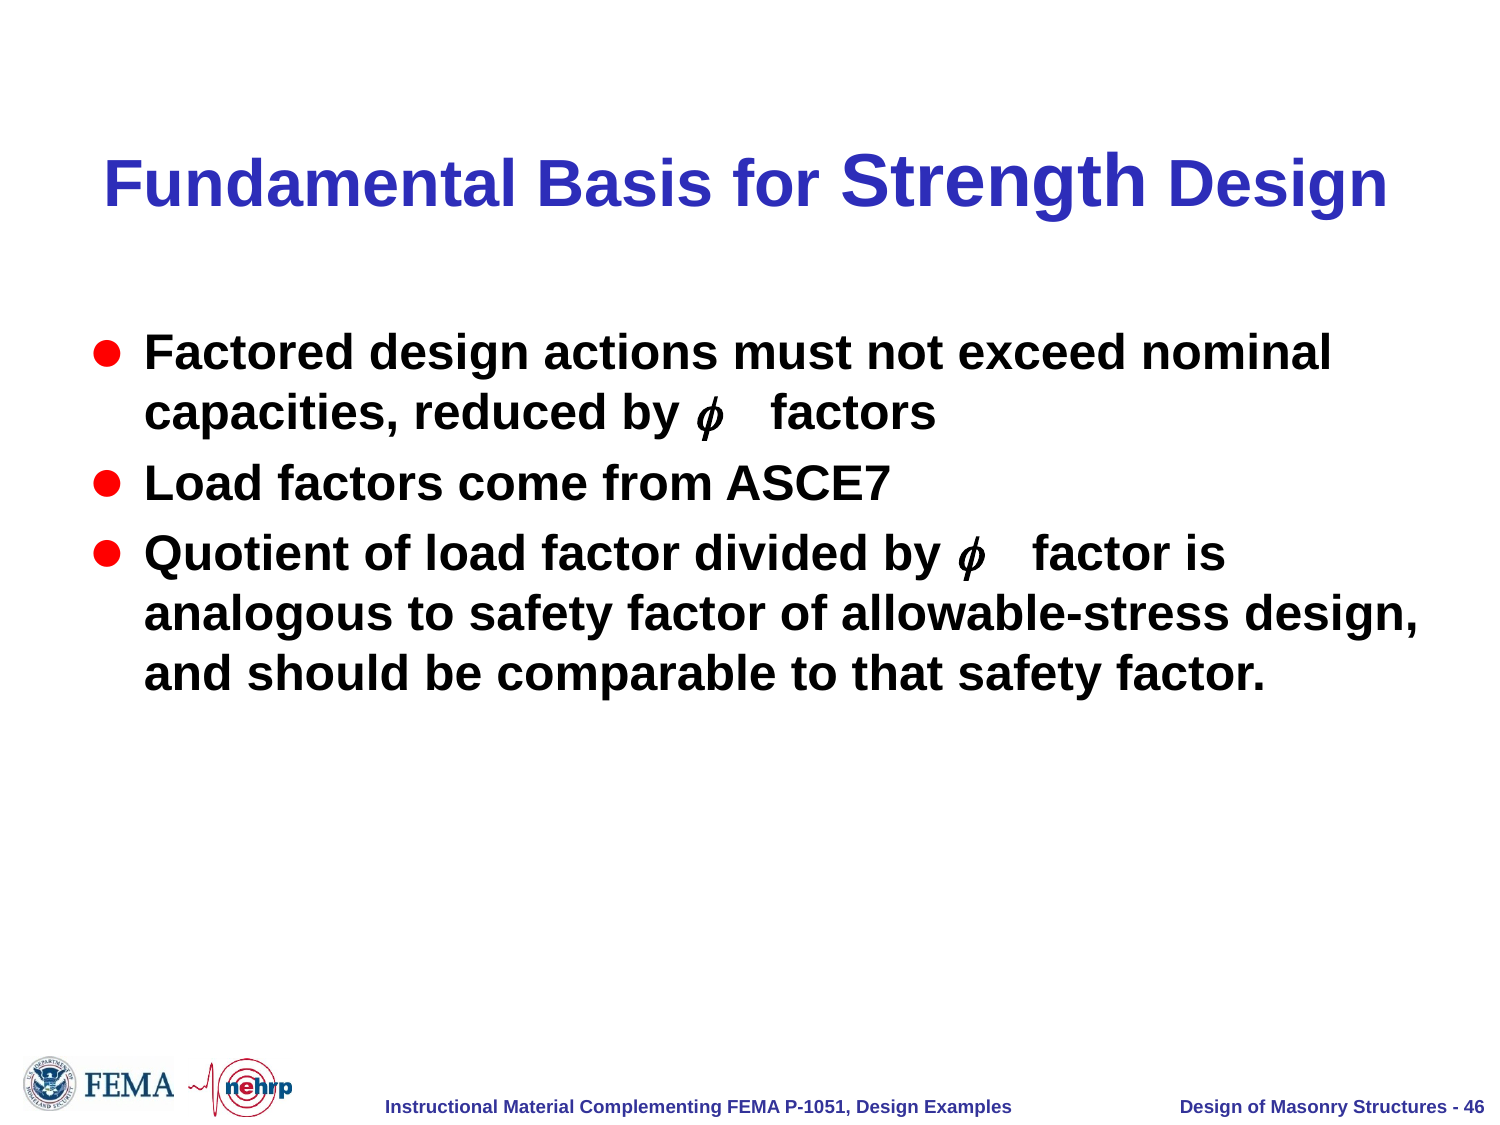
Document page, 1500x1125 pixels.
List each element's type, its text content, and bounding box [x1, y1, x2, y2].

picture [188, 1058, 292, 1117]
picture [23, 1056, 174, 1111]
list Factored design actions must not exceed nominal capacities, reduced by f factors Load factors come from ASCE7 Quotient of load factor divided by f factor is analogous to safety factor of allowable-stress design, and should be comparable to that safety factor. [73, 312, 1461, 996]
title Fundamental Basis for Strength Design [44, 87, 1449, 267]
footer Instructional Material Complementing FEMA P-1051, Design Examples [337, 1087, 1042, 1125]
slide_number Design of Masonry Structures - 46 [1042, 1077, 1500, 1125]
